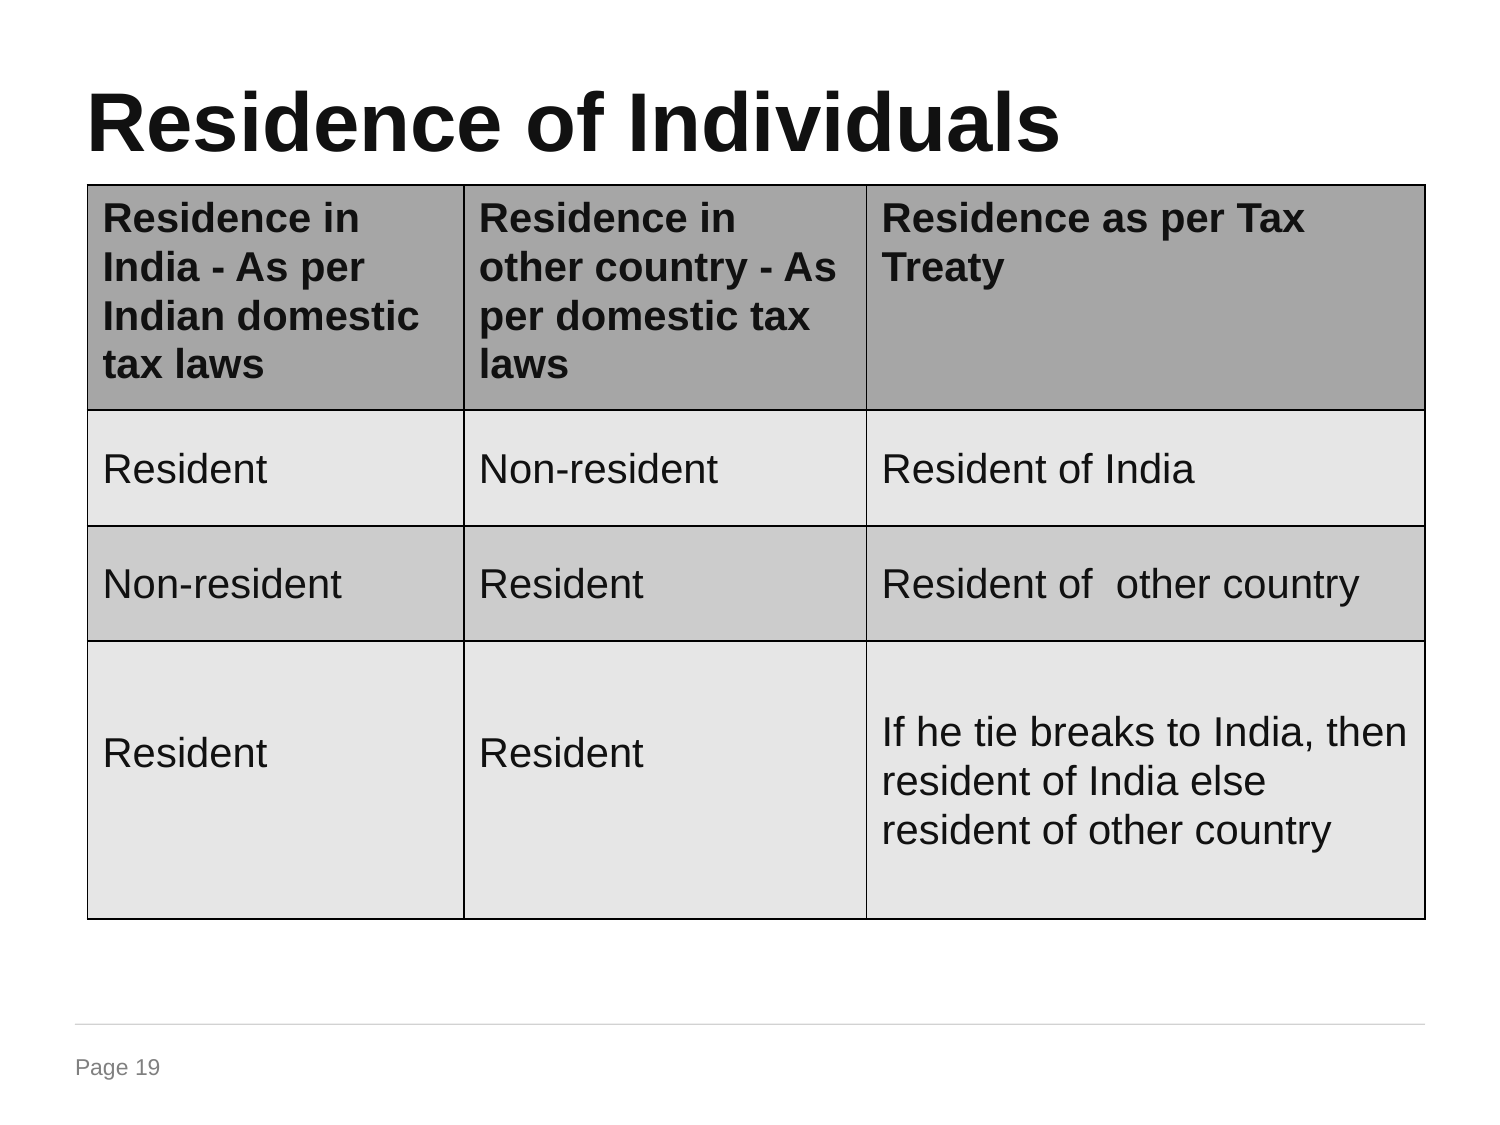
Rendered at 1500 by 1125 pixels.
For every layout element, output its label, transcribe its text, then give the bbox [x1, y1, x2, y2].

table_cell Non-resident [465, 411, 866, 525]
table_cell Resident [465, 642, 866, 918]
table_header Residence in other country - As per domestic tax laws [465, 186, 866, 409]
table_header Residence as per Tax Treaty [867, 186, 1424, 409]
table_cell Resident [88, 411, 463, 525]
table_cell If he tie breaks to India, then resident of India else resident of other country [867, 642, 1424, 918]
title Residence of Individuals [86, 83, 1438, 225]
table_cell Resident [88, 642, 463, 918]
table_cell Resident of other country [867, 527, 1424, 640]
table_cell Non-resident [88, 527, 463, 640]
table_header Residence in India - As per Indian domestic tax laws [88, 186, 463, 409]
table_cell Resident of India [867, 411, 1424, 525]
table_cell Resident [465, 527, 866, 640]
